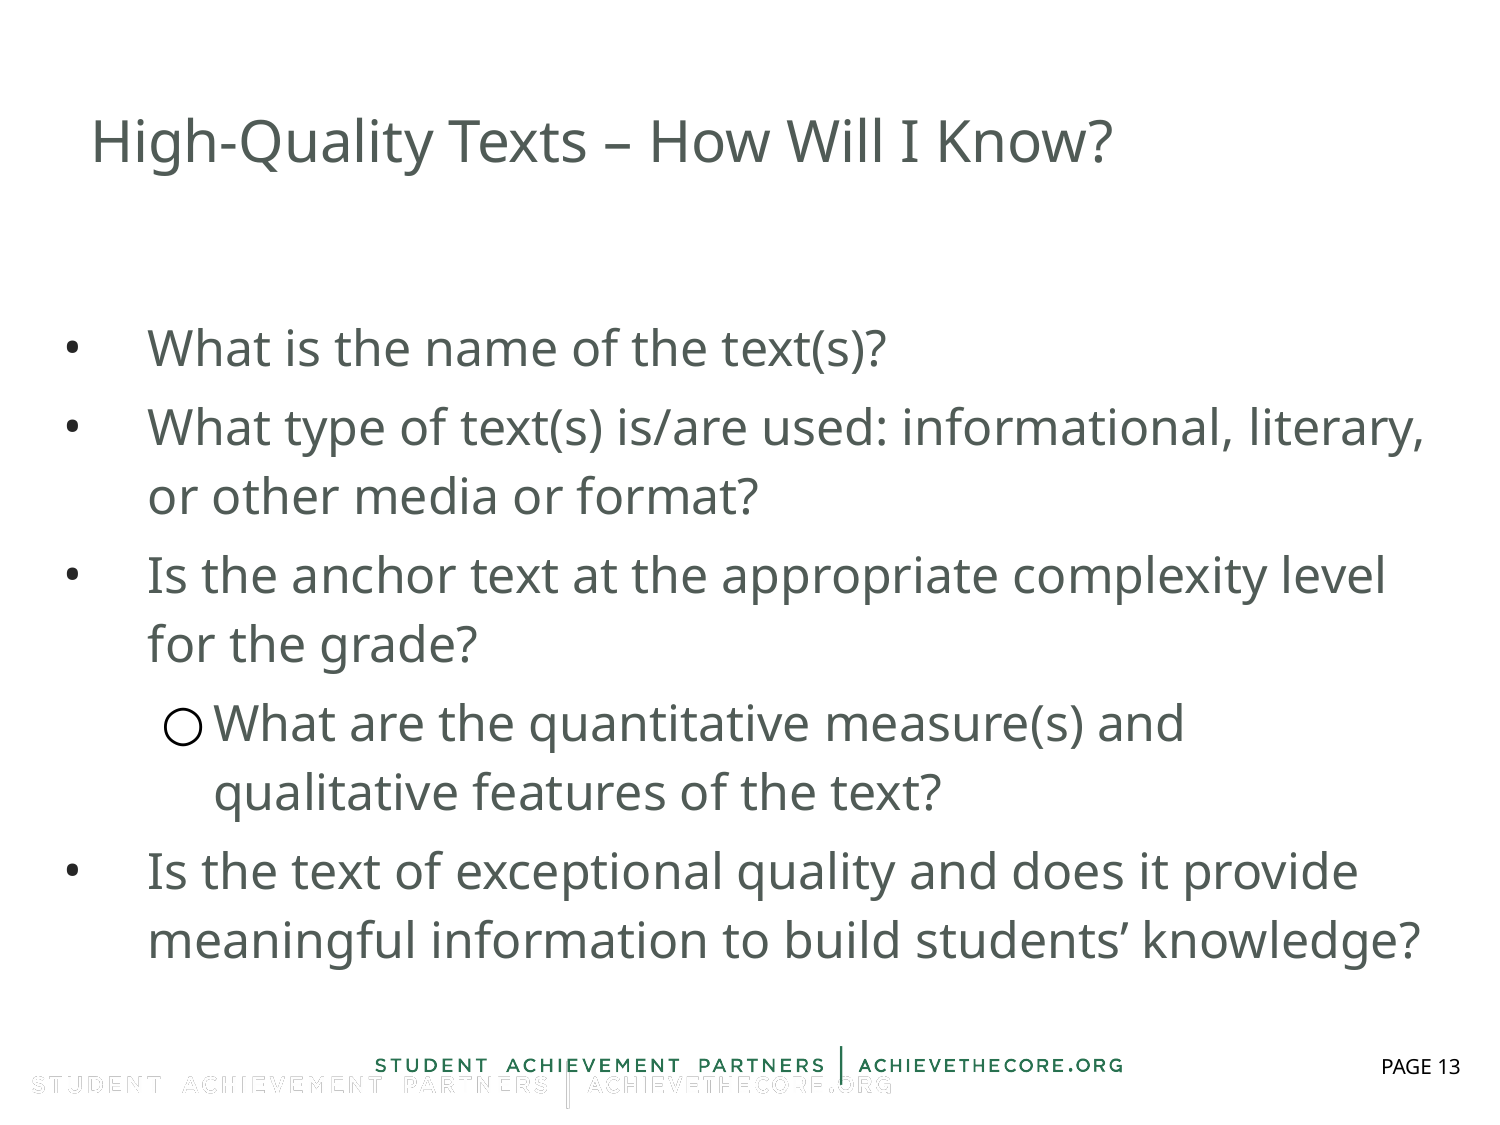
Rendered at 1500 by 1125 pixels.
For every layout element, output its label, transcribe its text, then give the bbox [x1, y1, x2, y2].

title High-Quality Texts – How Will I Know? [75, 45, 1425, 233]
text_box What is the name of the text(s)? What type of text(s) is/are used: informational, literary, or other media or format? Is the anchor text at the appropriate complexity level for the grade? What are the quantitative measure(s) and qualitative features of the text? Is the text of exceptional quality and does it provide meaningful information to build students’ knowledge? [48, 299, 1449, 1059]
picture [12, 1055, 1122, 1112]
